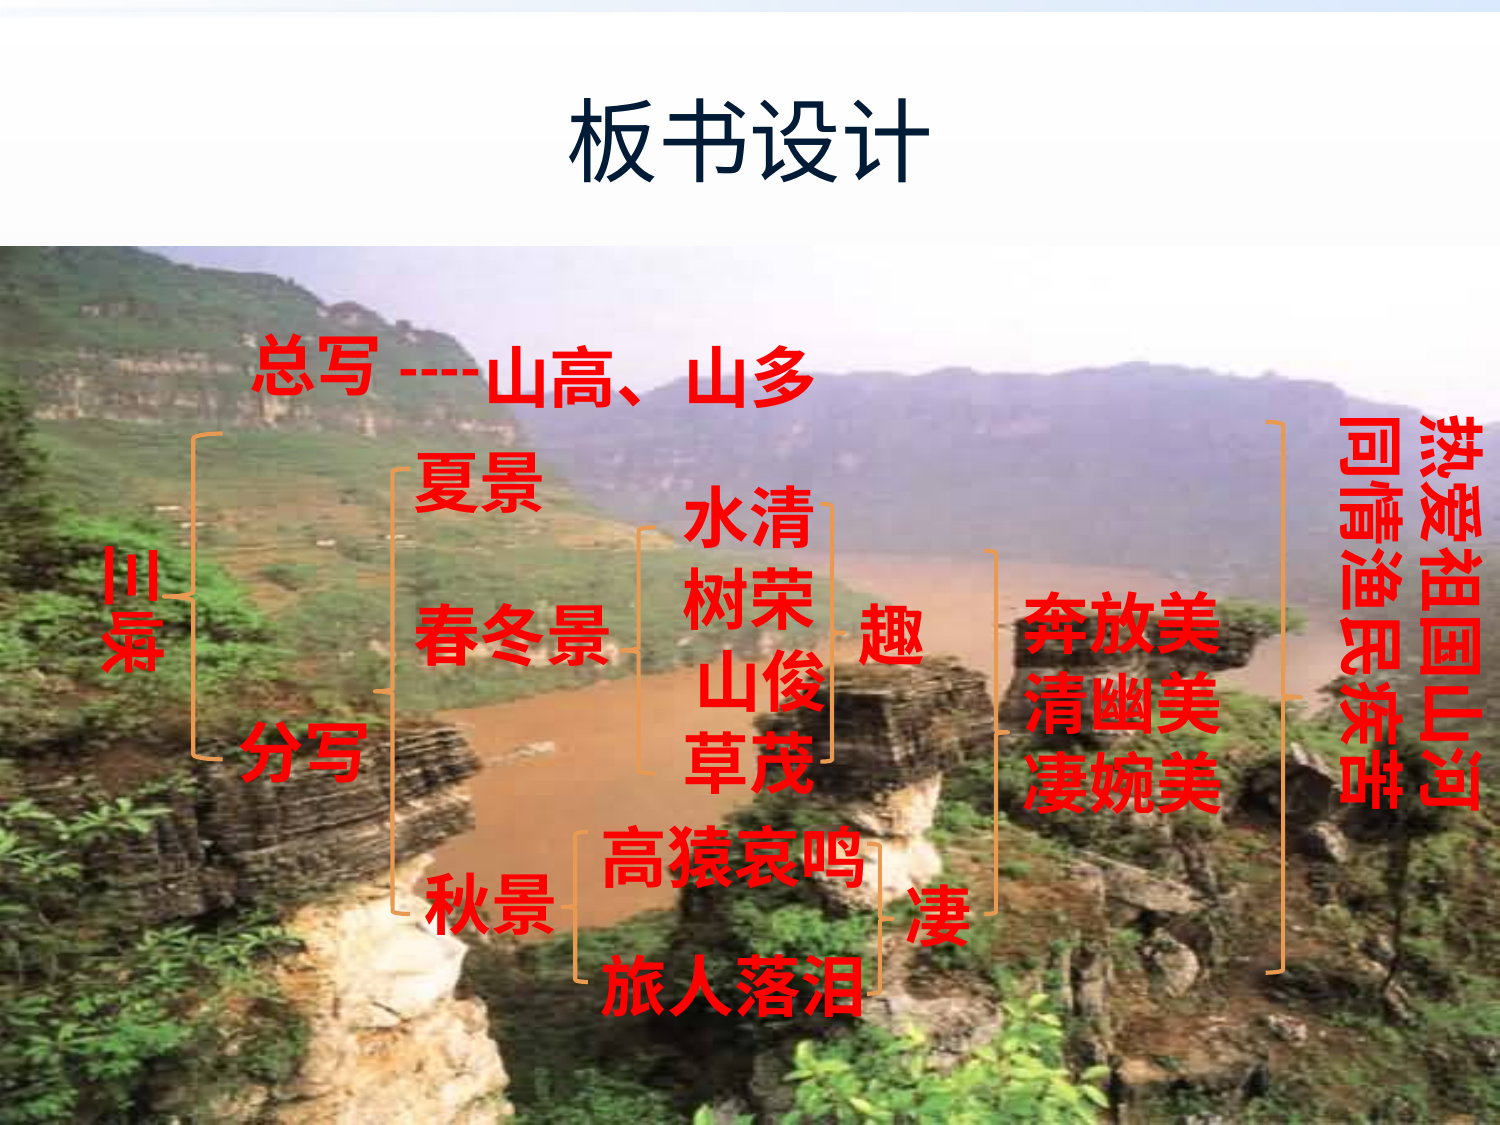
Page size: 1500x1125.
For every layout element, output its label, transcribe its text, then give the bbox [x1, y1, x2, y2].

title 板书设计 [75, 45, 1425, 233]
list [0, 245, 1500, 1125]
